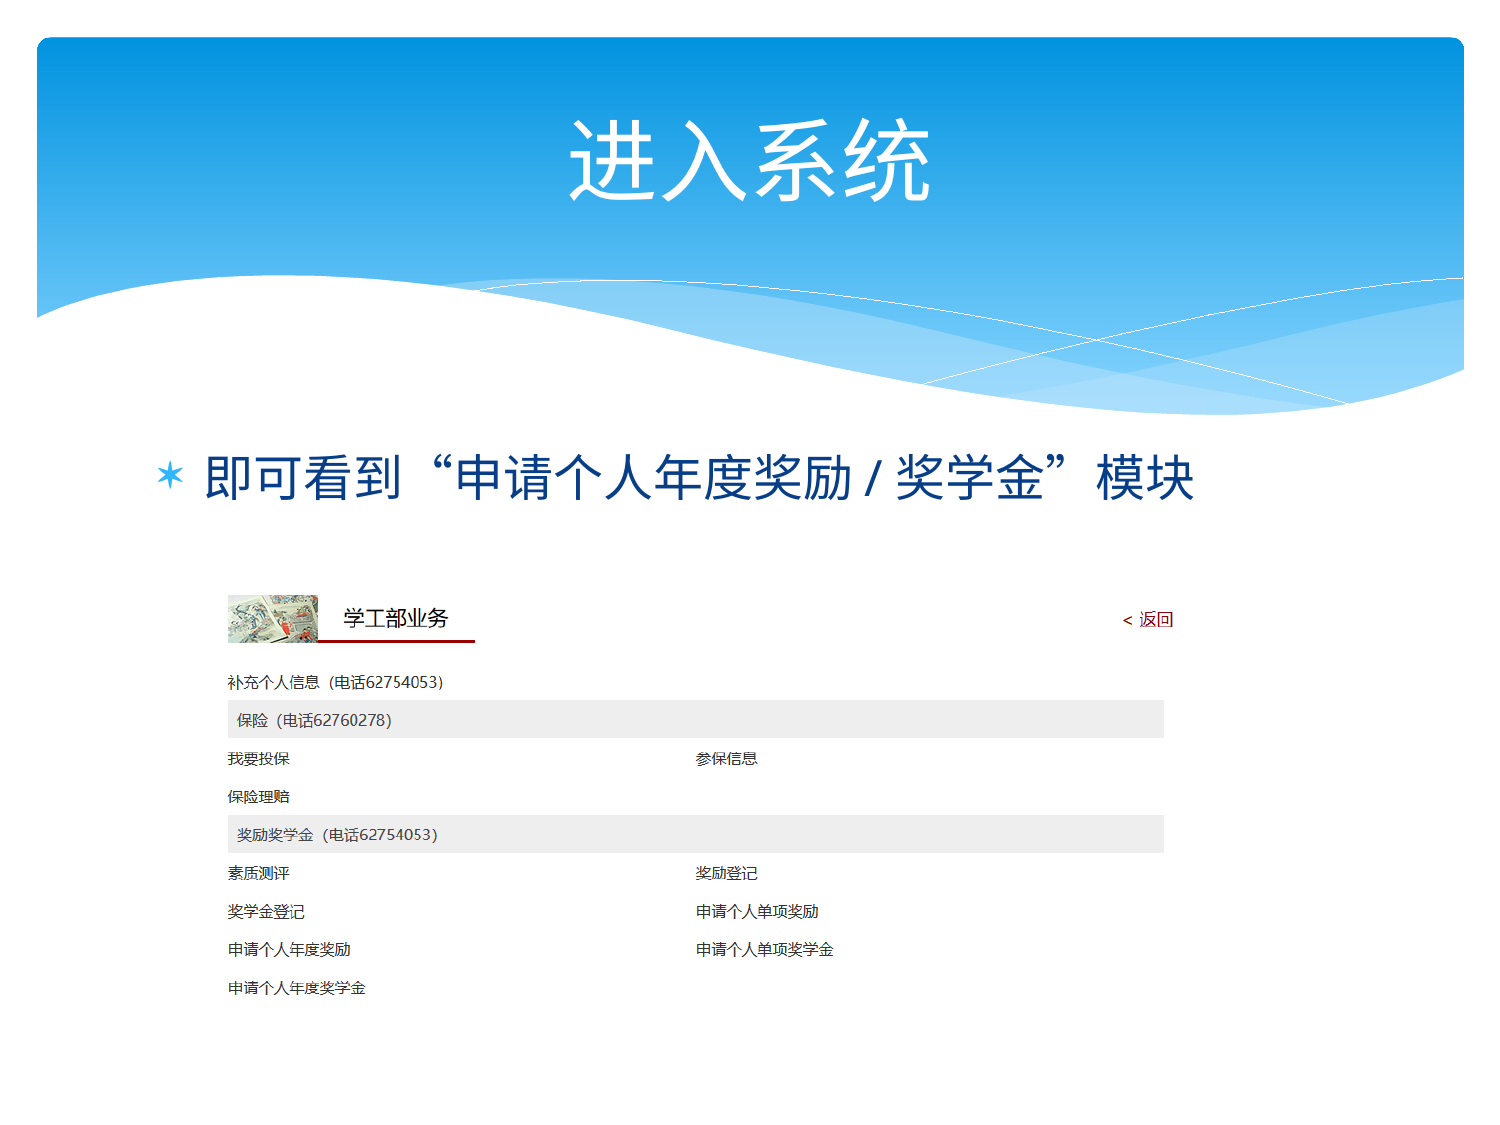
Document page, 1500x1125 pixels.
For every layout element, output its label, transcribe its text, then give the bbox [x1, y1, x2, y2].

title 进入系统 [75, 55, 1425, 261]
picture [206, 583, 1185, 1006]
list 即可看到“申请个人年度奖励/奖学金”模块 [143, 438, 1359, 1005]
